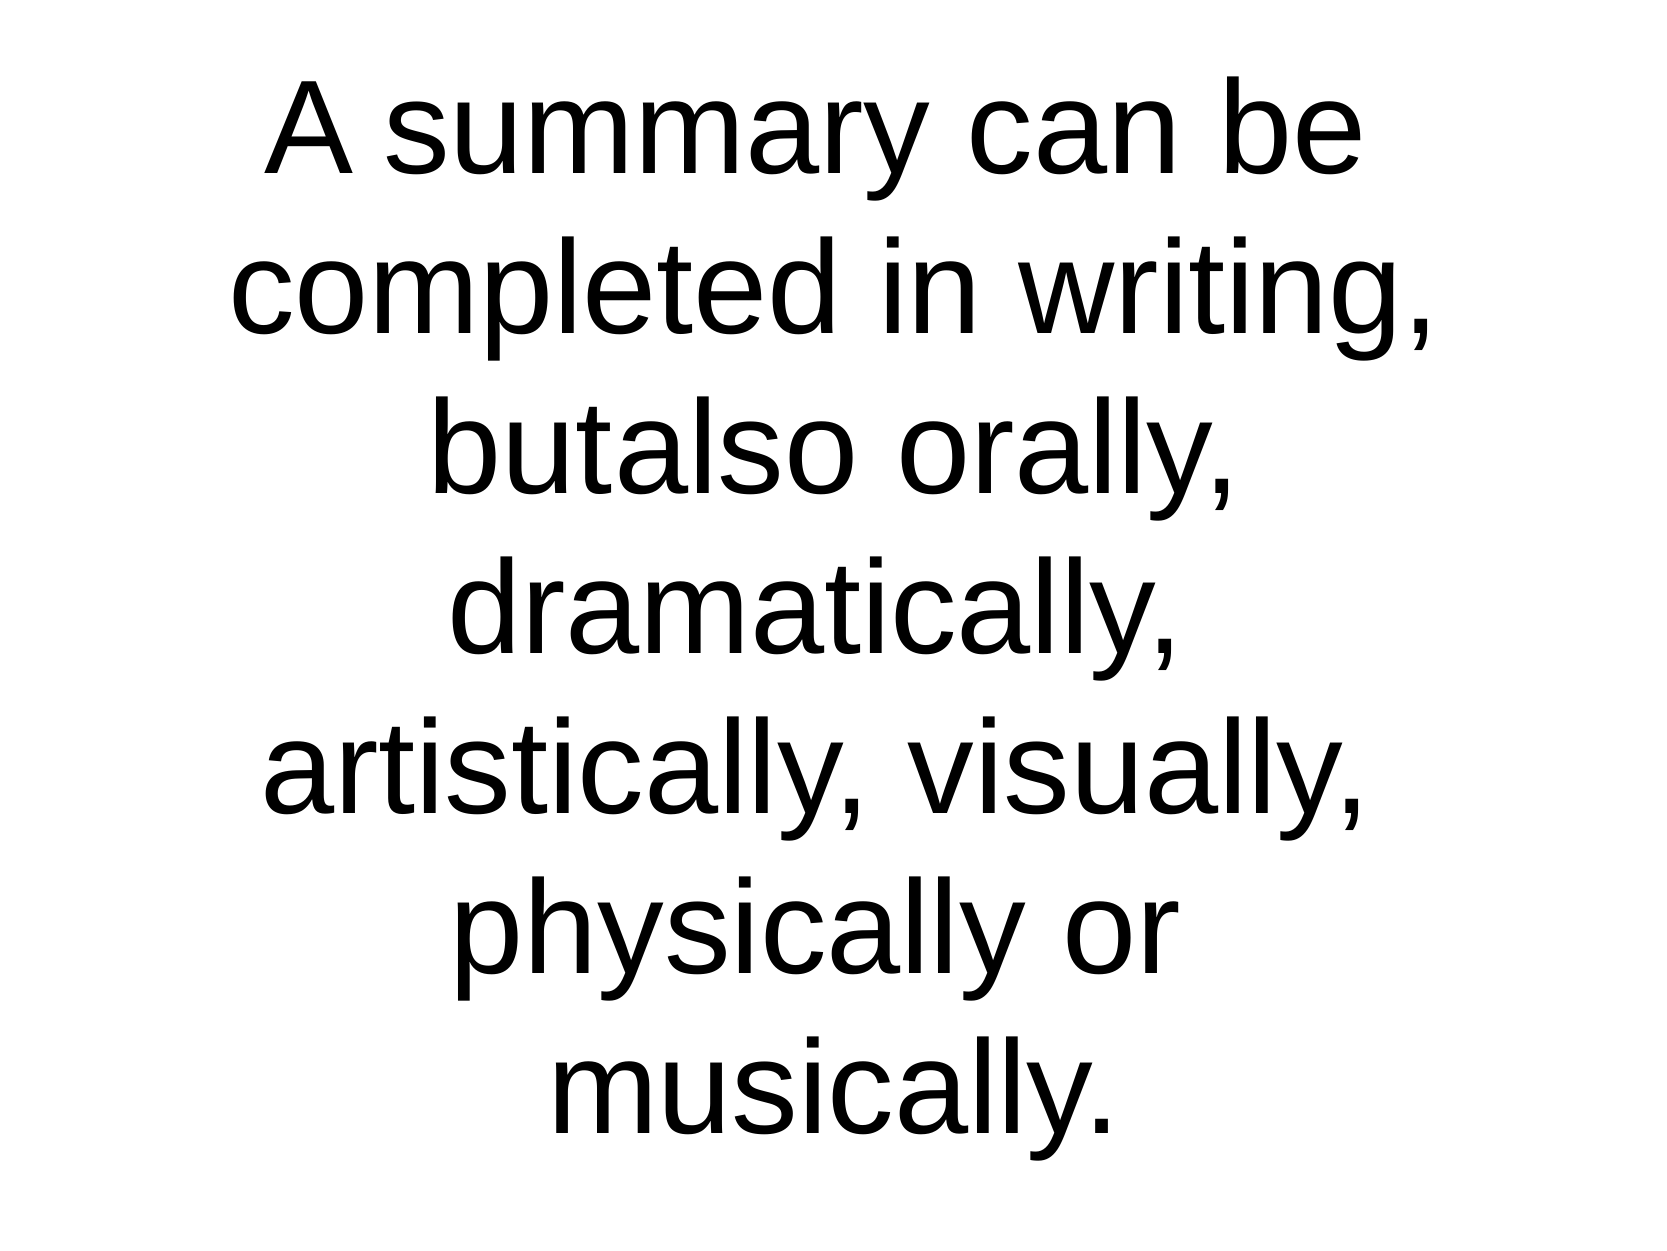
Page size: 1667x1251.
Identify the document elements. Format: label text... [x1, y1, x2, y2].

text_box A summary can be completed in writing, but also orally, dramatically, artistically, visually, physically or musically. [223, 38, 1443, 1160]
